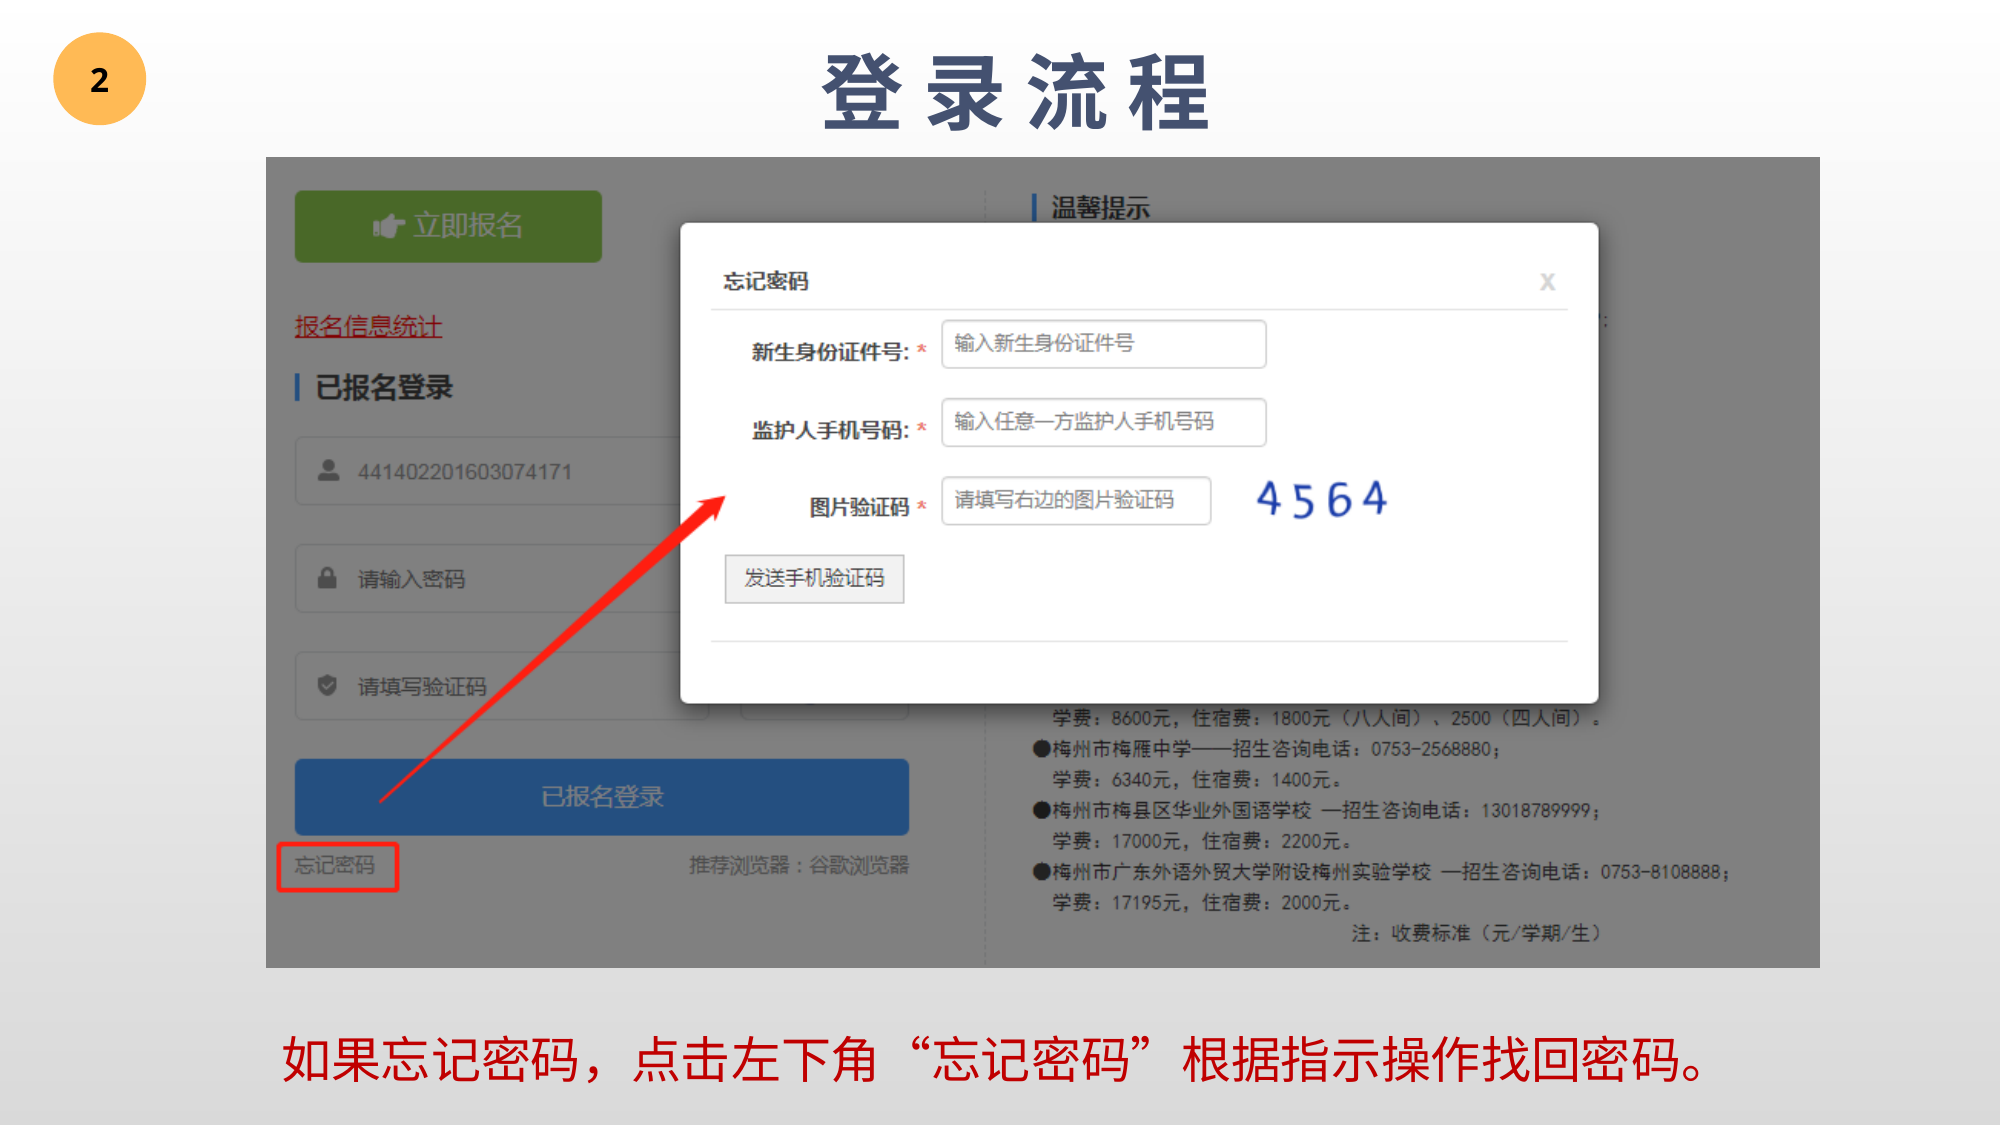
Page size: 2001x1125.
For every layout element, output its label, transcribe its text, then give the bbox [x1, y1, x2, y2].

text_box 登 录 流 程 [806, 32, 1253, 148]
picture [266, 157, 1820, 968]
text_box 如果忘记密码，点击左下角“忘记密码”根据指示操作找回密码。 [266, 1002, 1820, 1096]
text_box 2 [52, 31, 148, 127]
